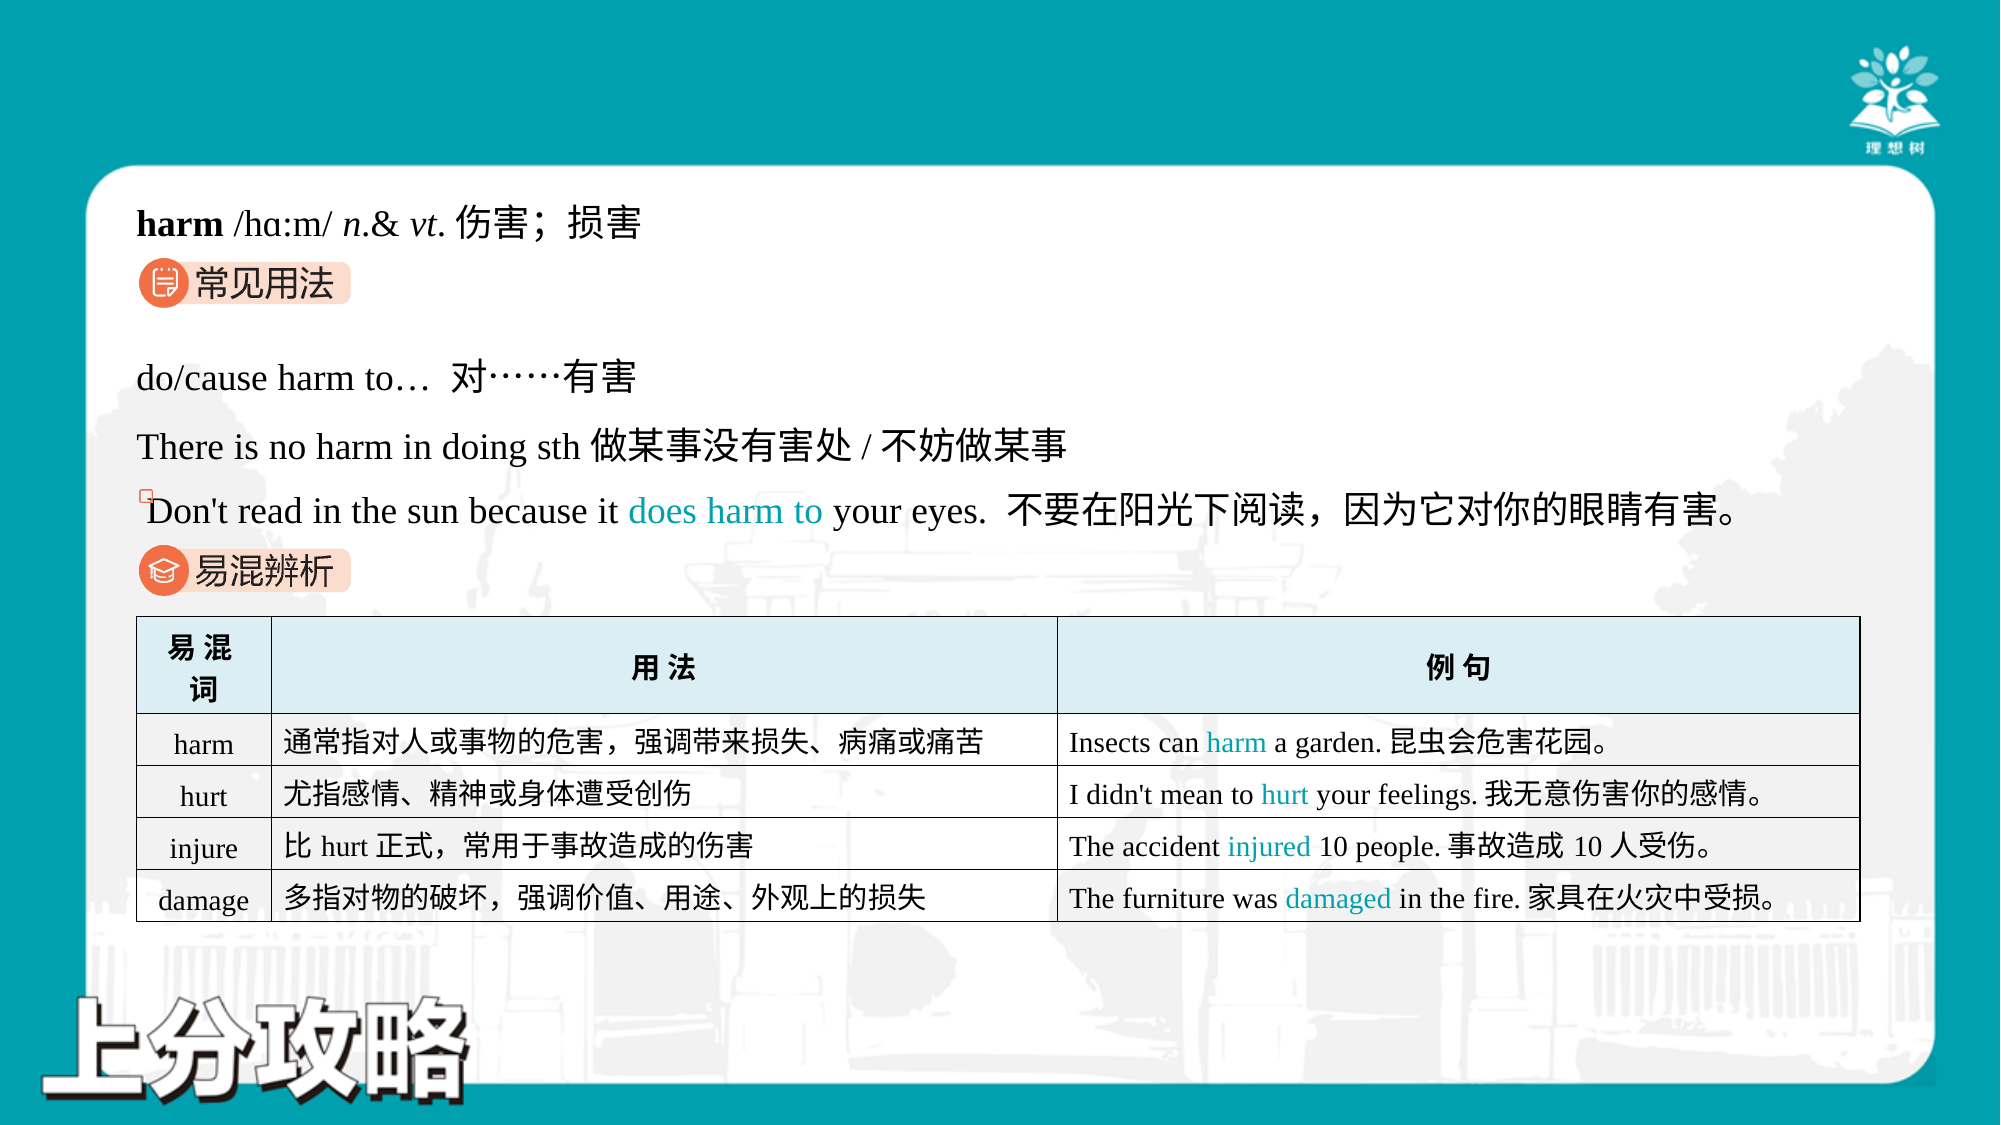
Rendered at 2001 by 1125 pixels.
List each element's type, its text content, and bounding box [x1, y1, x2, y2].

table_cell injure [137, 818, 271, 869]
table_cell Insects can harm a garden.昆虫会危害花园。 [1058, 714, 1859, 765]
table_cell 尤指感情、精神或身体遭受创伤 [272, 766, 1057, 817]
table_cell harm [137, 714, 271, 765]
table_cell 多指对物的破坏，强调价值、用途、外观上的损失 [272, 870, 1057, 921]
text_box harm /hɑ:m/ n.& vt.伤害；损害#129 [136, 177, 1865, 236]
table_header 例 句 [1058, 617, 1859, 713]
table_cell 通常指对人或事物的危害，强调带来损失、病痛或痛苦 [272, 714, 1057, 765]
picture [0, 0, 2000, 1125]
table_cell damage [137, 870, 271, 921]
table_cell 比hurt正式，常用于事故造成的伤害 [272, 818, 1057, 869]
table_cell hurt [137, 766, 271, 817]
table_cell I didn't mean to hurt your feelings.我无意伤害你的感情。 [1058, 766, 1859, 817]
table_header 易 混 词 [137, 617, 271, 713]
table_cell The furniture was damaged in the fire.家具在火灾中受损。 [1058, 870, 1859, 921]
table_cell The accident injured 10 people.事故造成10人受伤。 [1058, 818, 1859, 869]
table_header 用 法 [272, 617, 1057, 713]
text_box do/cause harm to… 对……有害 There is no harm in doing sth做某事没有害处/不妨做某事 Don't read in the sun because it does harm to your eyes. 不要在阳光下阅读，因为它对你的眼睛有害。#133 [136, 329, 1865, 524]
